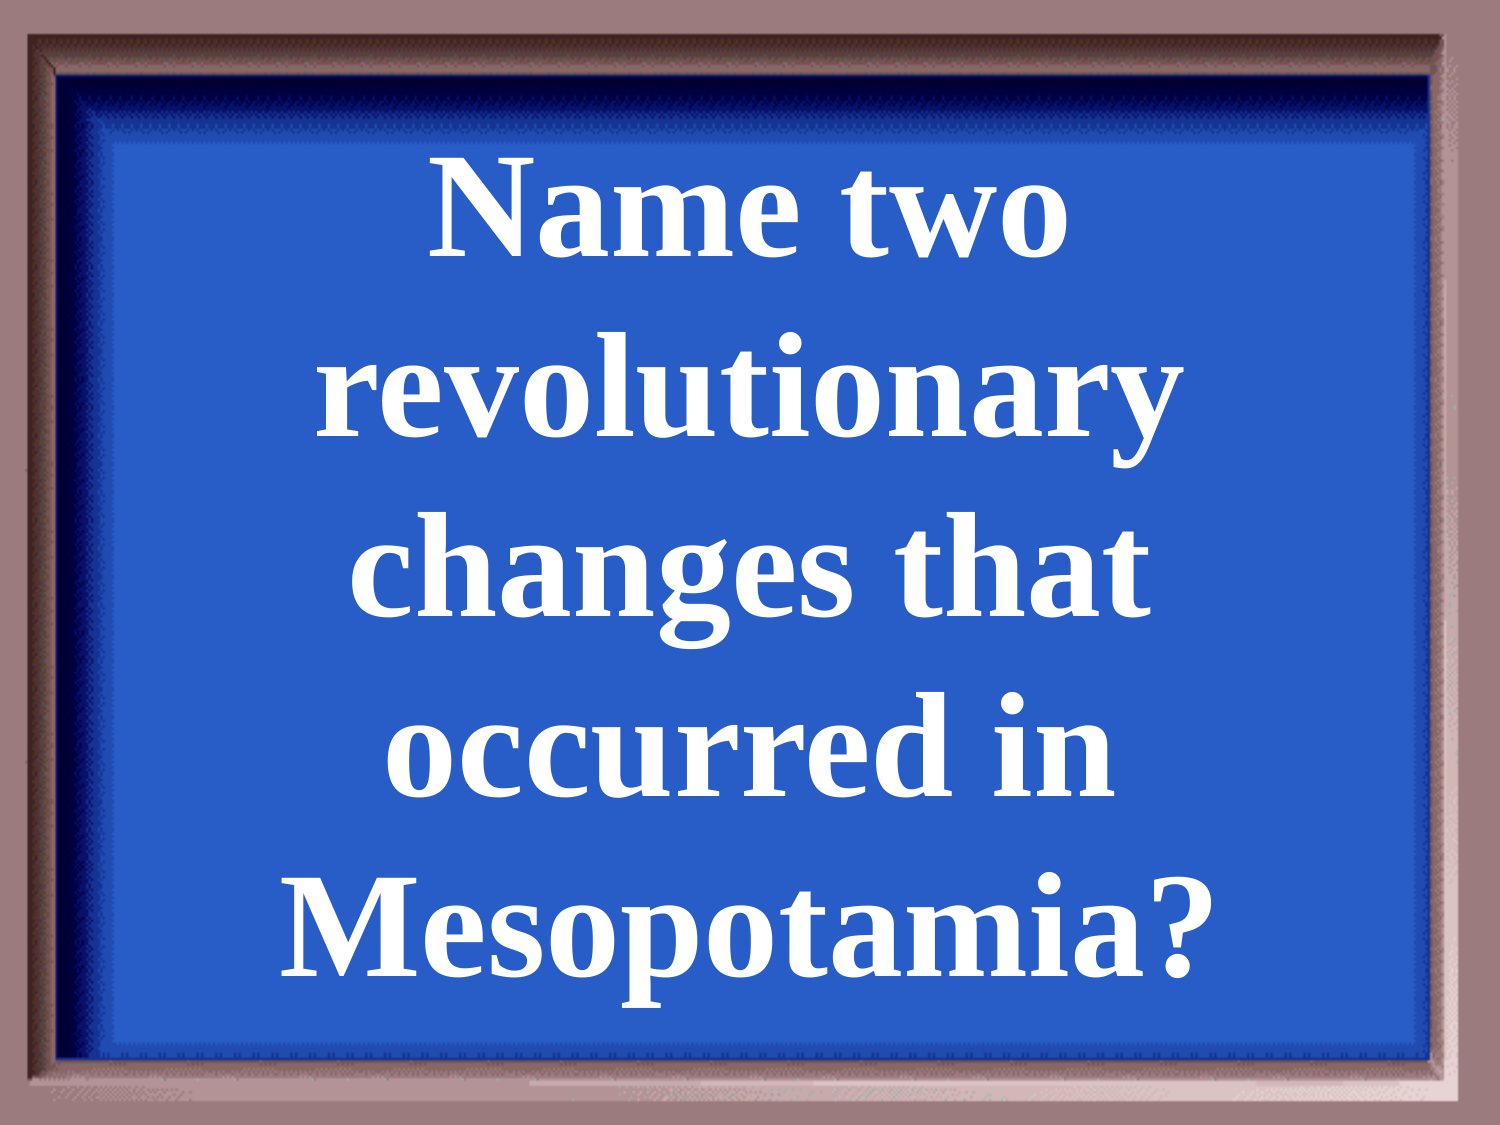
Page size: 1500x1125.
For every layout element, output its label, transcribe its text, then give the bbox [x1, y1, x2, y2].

title Name two revolutionary changes that occurred in Mesopotamia? [112, 462, 1388, 650]
picture [0, 0, 1500, 1125]
